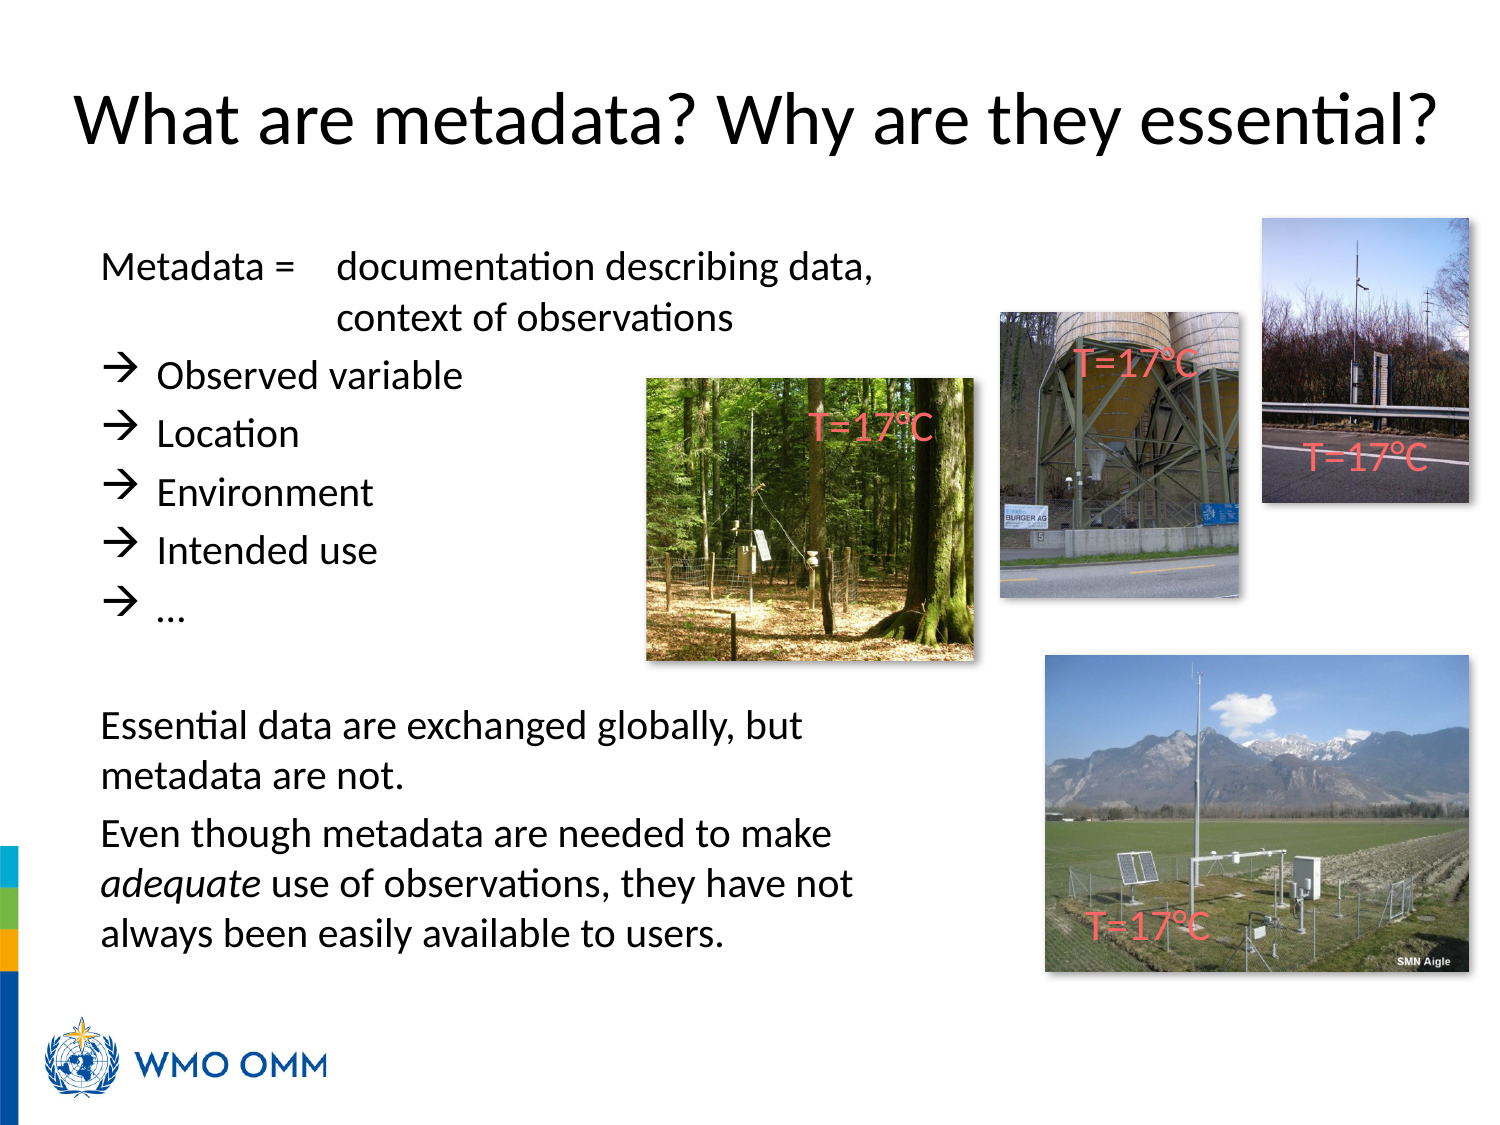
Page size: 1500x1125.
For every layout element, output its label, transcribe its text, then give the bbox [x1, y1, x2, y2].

picture [999, 311, 1239, 598]
list Metadata = documentation describing data, context of observations Observed variable Location Environment Intended use … Essential data are exchanged globally, but metadata are not. Even though metadata are needed to make adequate use of observations, they have not always been easily available to users. [85, 231, 974, 988]
picture [0, 845, 327, 1125]
picture [1045, 654, 1470, 972]
picture [646, 377, 974, 662]
title What are metadata? Why are they essential? [52, 67, 1465, 163]
picture [1261, 218, 1470, 504]
